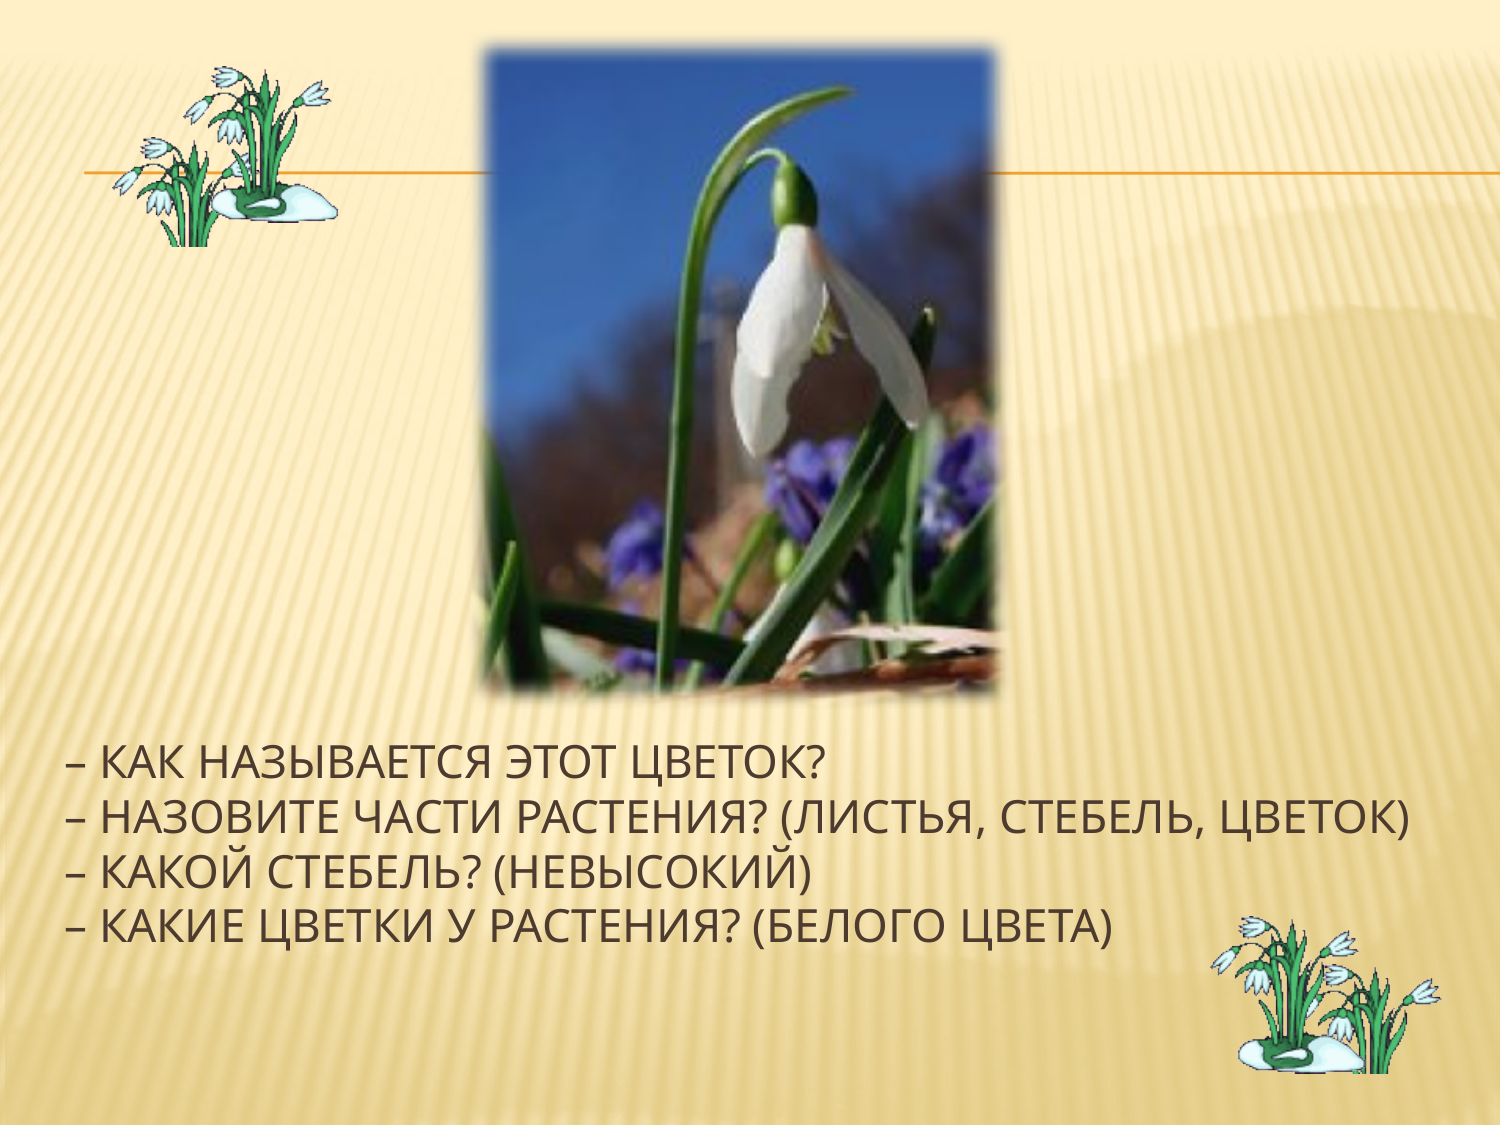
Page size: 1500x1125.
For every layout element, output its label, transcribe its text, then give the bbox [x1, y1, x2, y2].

picture [182, 65, 340, 223]
picture [466, 30, 1013, 711]
title – Как называется этот цветок? – Назовите части растения? (листья, стебель, цветок) – Какой стебель? (невысокий) – Какие цветки у растения? (белого цвета) [49, 704, 1475, 1071]
picture [1210, 916, 1450, 1074]
picture [111, 136, 269, 247]
